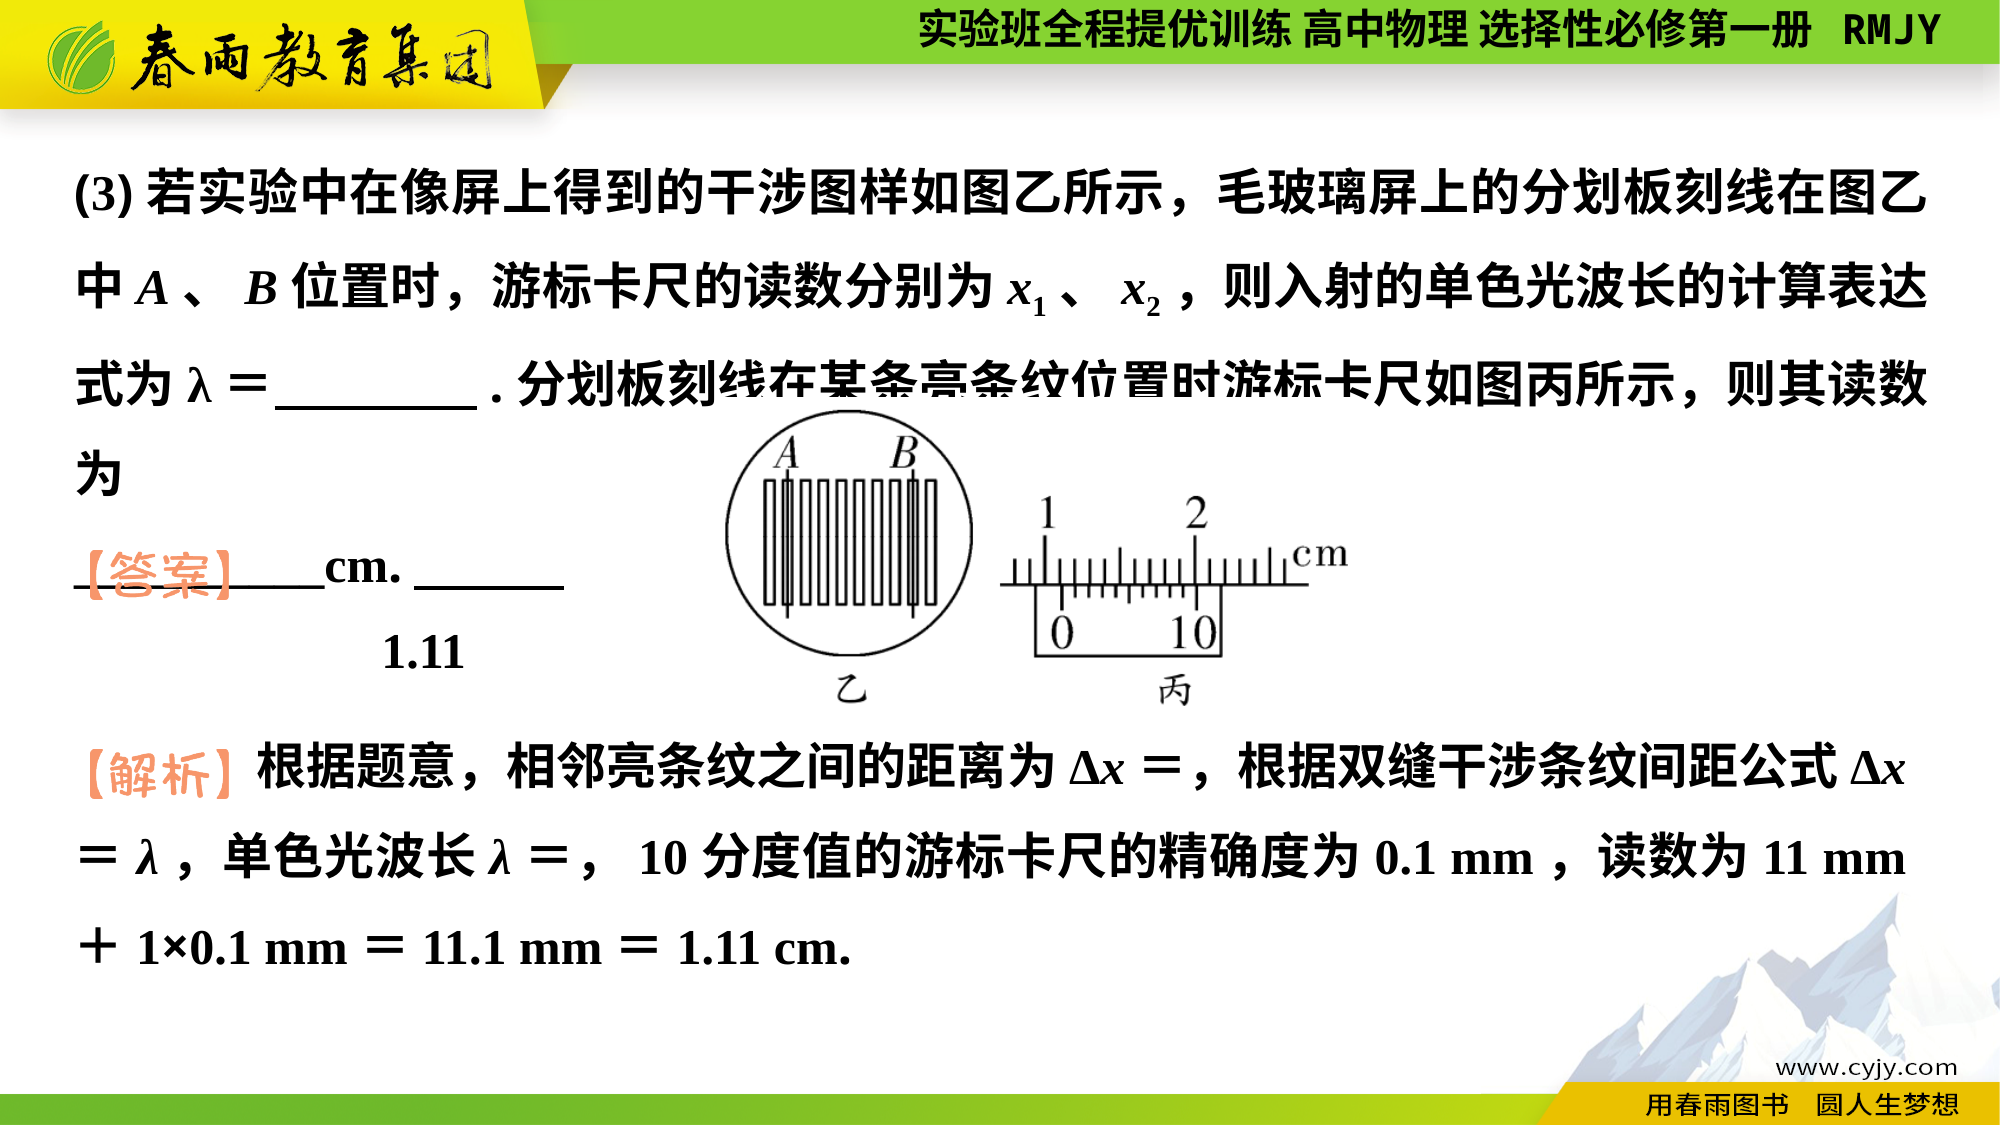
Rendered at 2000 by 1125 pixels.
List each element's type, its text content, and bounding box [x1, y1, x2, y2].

list (3)若实验中在像屏上得到的干涉图样如图乙所示，毛玻璃屏上的分划板刻线在图乙中A、B位置时，游标卡尺的读数分别为x1、x2，则入射的单色光波长的计算表达式为λ＝ .分划板刻线在某条亮条纹位置时游标卡尺如图丙所示，则其读数为 __________cm. [59, 122, 1944, 502]
picture [0, 0, 2000, 1125]
